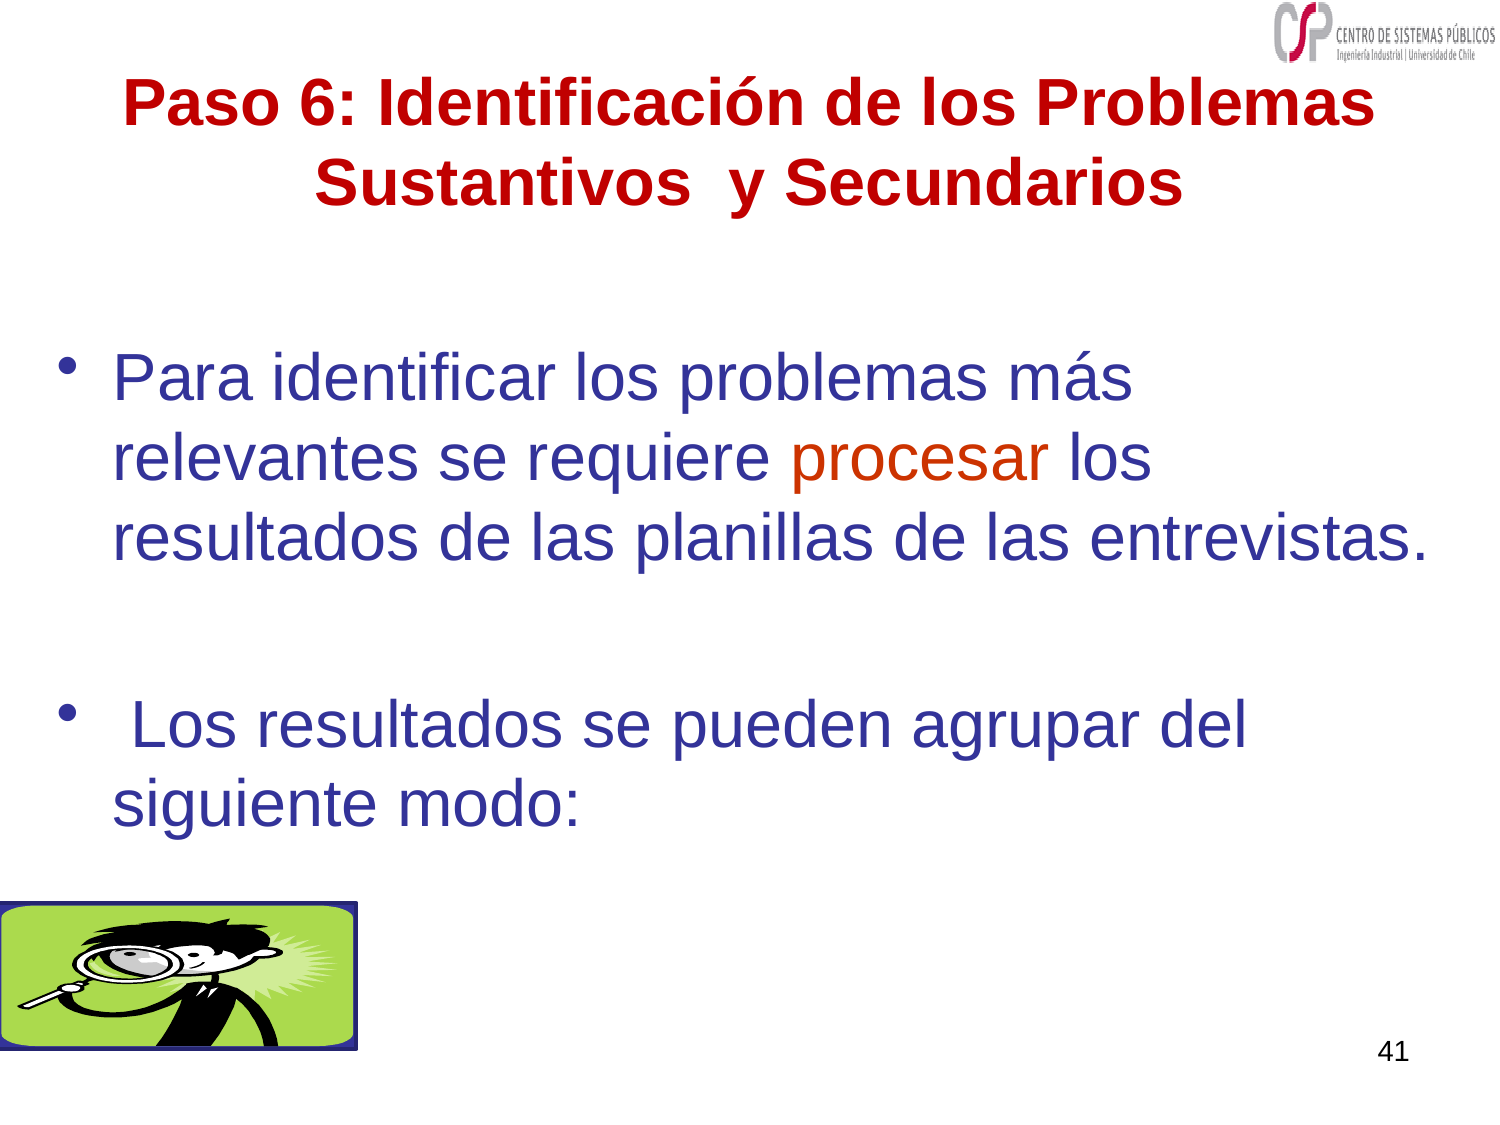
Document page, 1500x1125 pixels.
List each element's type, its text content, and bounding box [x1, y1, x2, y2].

picture [1269, 0, 1500, 67]
title Paso 6: Identificación de los Problemas Sustantivos y Secundarios [74, 44, 1426, 233]
picture [0, 904, 355, 1047]
list Para identificar los problemas más relevantes se requiere procesar los resultados de las planillas de las entrevistas. Los resultados se pueden agrupar del siguiente modo: [40, 326, 1467, 1069]
slide_number 41 [1074, 1024, 1426, 1103]
